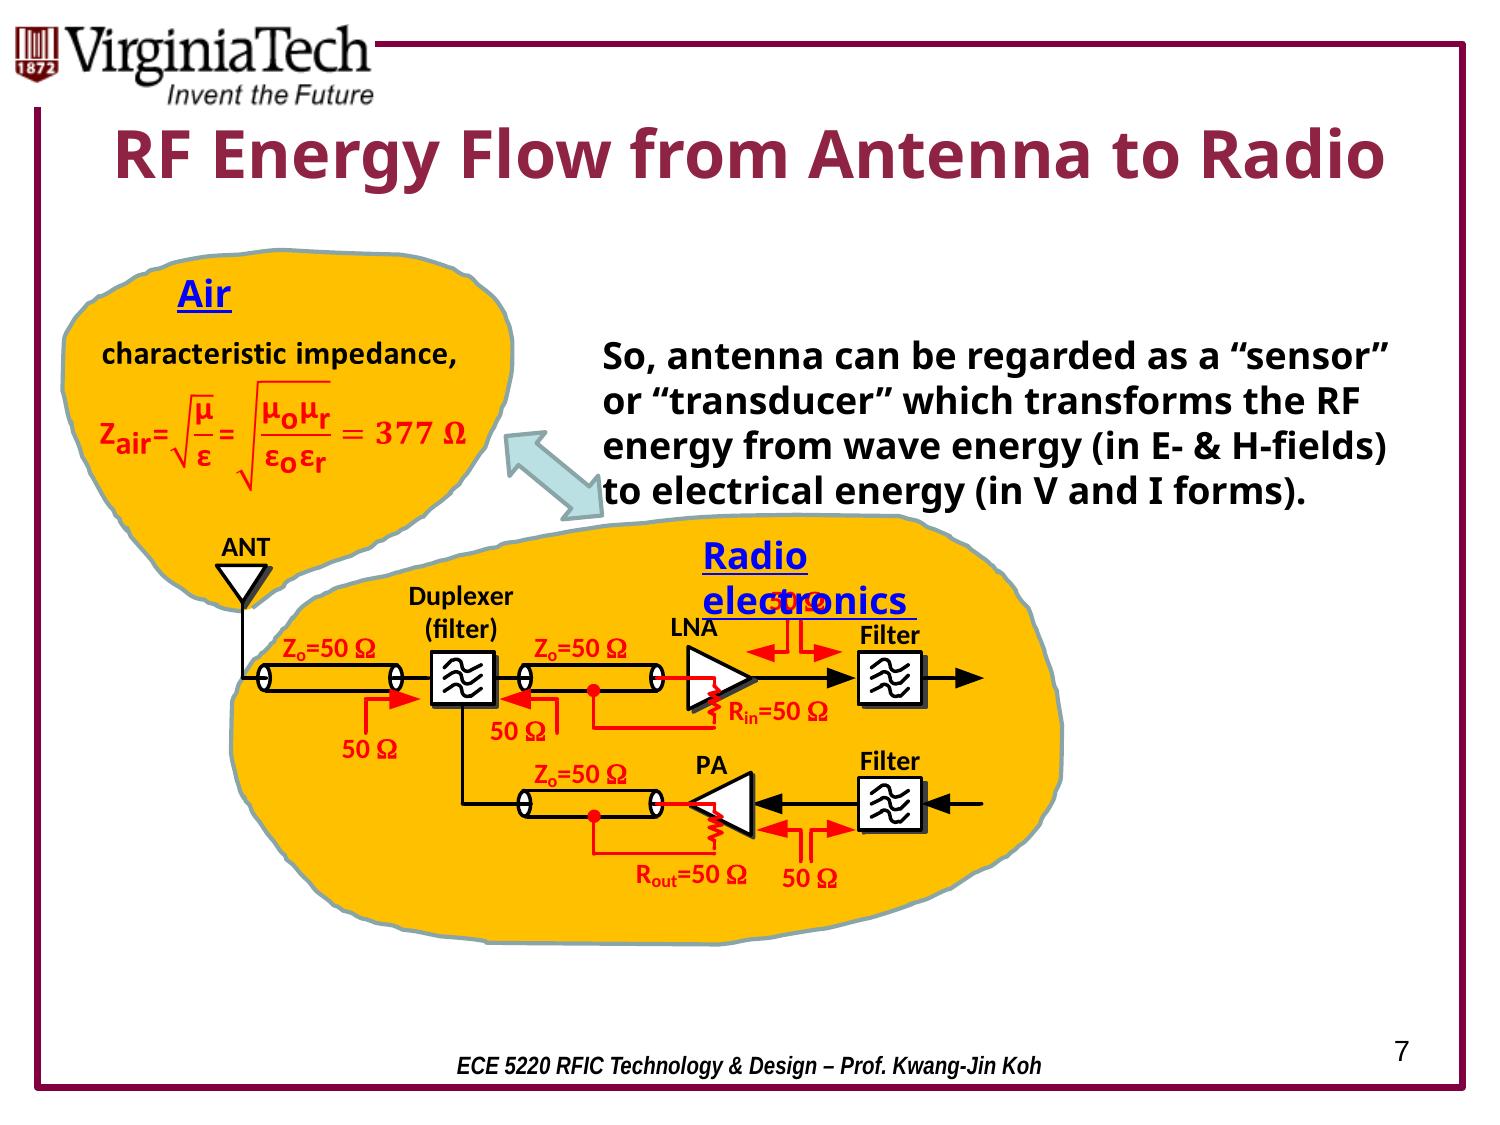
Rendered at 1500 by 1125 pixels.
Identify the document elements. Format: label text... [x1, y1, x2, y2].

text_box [210, 523, 988, 901]
picture [15, 24, 375, 107]
text_box [503, 430, 587, 521]
text_box So, antenna can be regarded as a “sensor” or “transducer” which transforms the RF energy from wave energy (in E- & H-fields) to electrical energy (in V and I forms). [587, 324, 1438, 520]
text_box [335, 908, 908, 947]
text_box Air [162, 262, 263, 323]
text_box [991, 562, 1065, 869]
text_box [78, 325, 488, 500]
title RF Energy Flow from Antenna to Radio [75, 104, 1425, 213]
text_box [102, 500, 446, 603]
text_box [60, 247, 515, 450]
slide_number 7 [1074, 1024, 1425, 1103]
